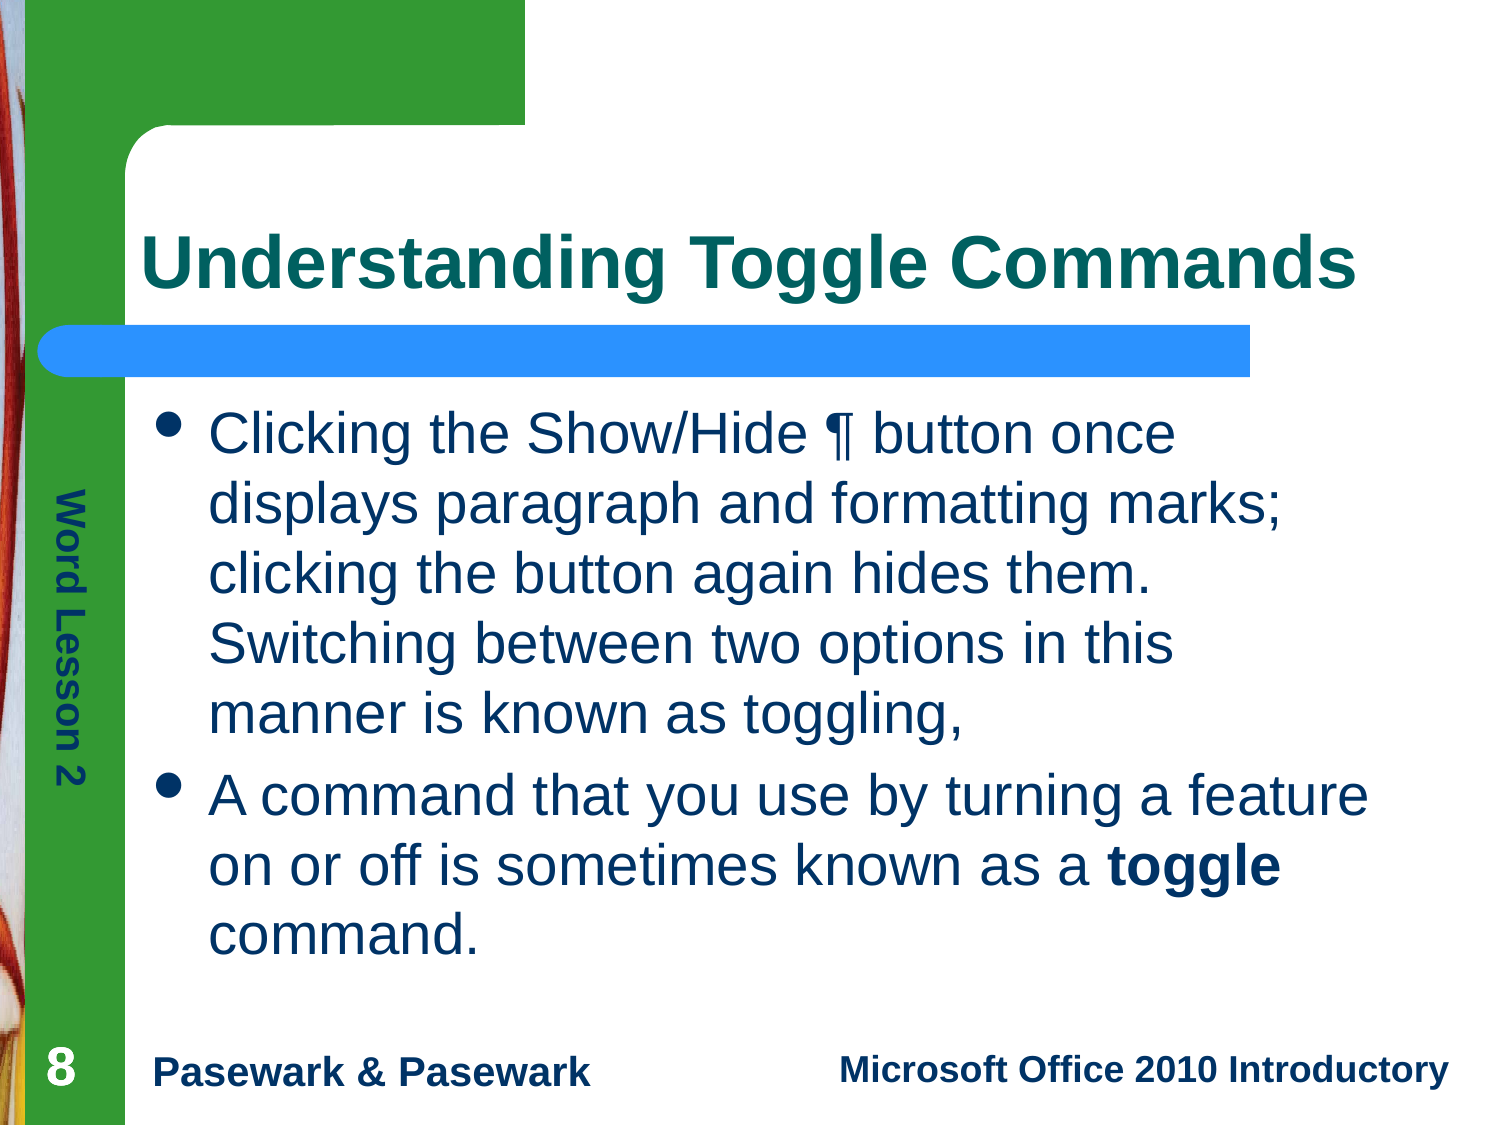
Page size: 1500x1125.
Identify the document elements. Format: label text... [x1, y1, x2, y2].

picture [0, 0, 25, 1125]
text_box 8 [13, 1023, 111, 1105]
title Understanding Toggle Commands [124, 124, 1426, 313]
list Clicking the Show/Hide ¶ button once displays paragraph and formatting marks; clicking the button again hides them. Switching between two options in this manner is known as toggling, A command that you use by turning a feature on or off is sometimes known as a toggle command. [137, 387, 1400, 838]
